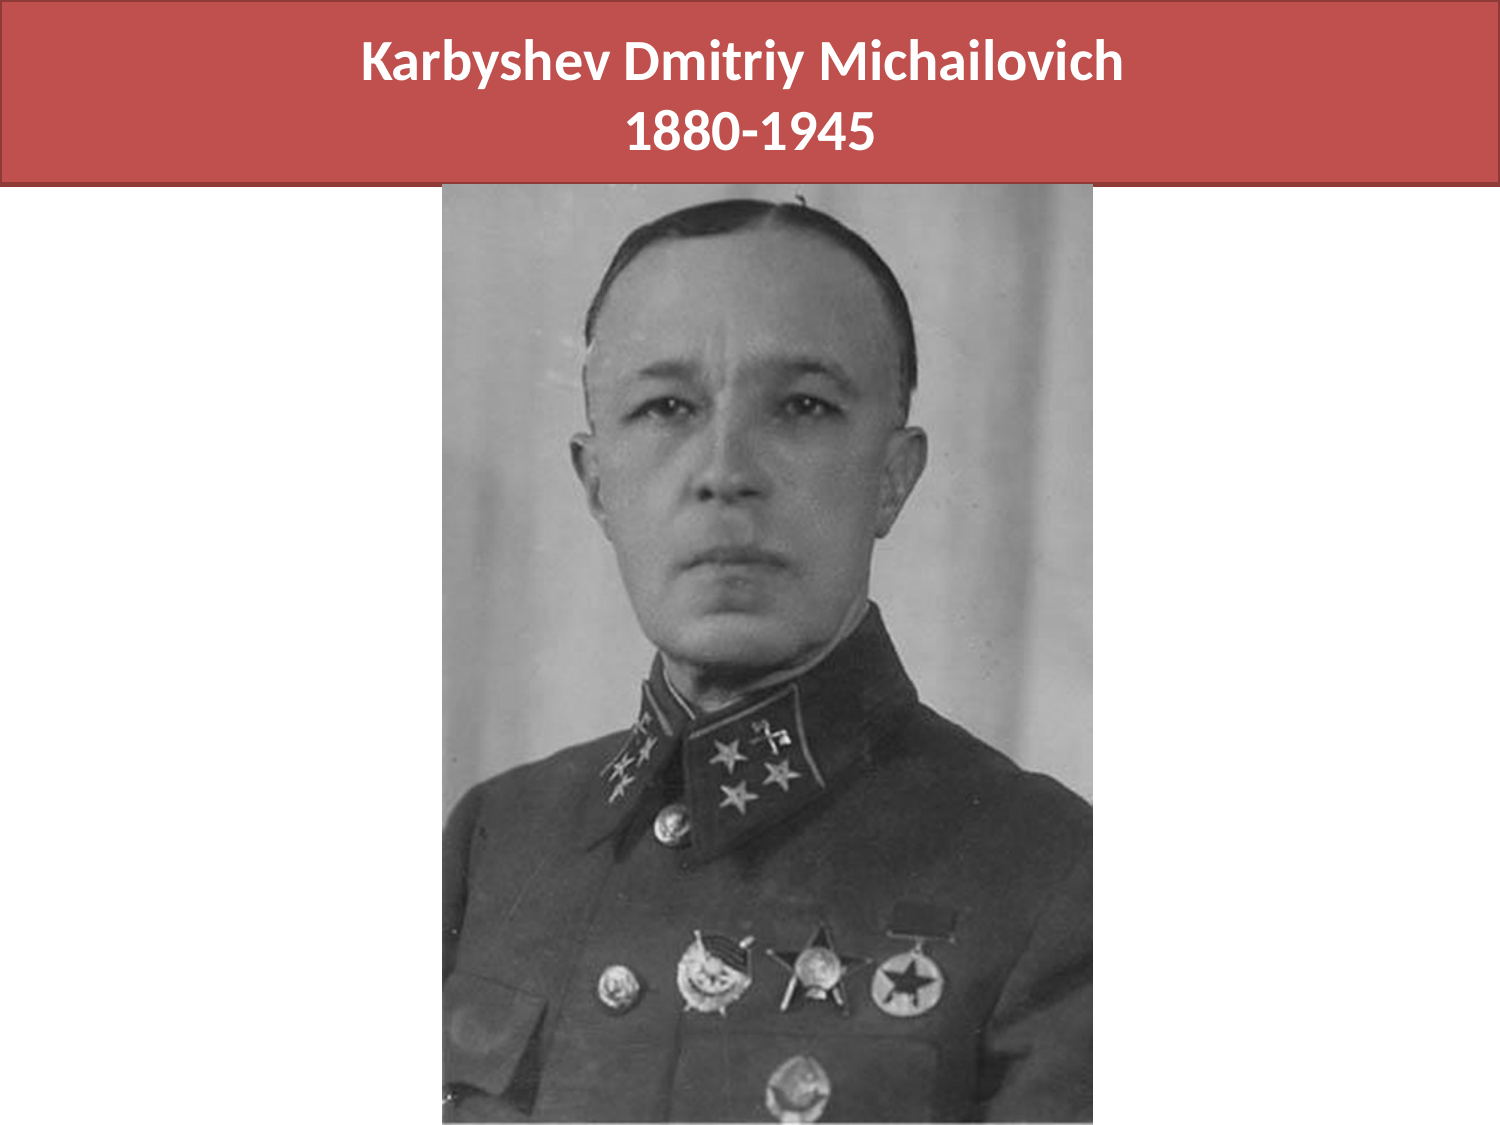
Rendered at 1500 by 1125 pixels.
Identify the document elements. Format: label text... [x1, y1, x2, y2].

title Karbyshev Dmitriy Michailovich 1880-1945 [0, 0, 1500, 187]
picture [442, 184, 1093, 1125]
